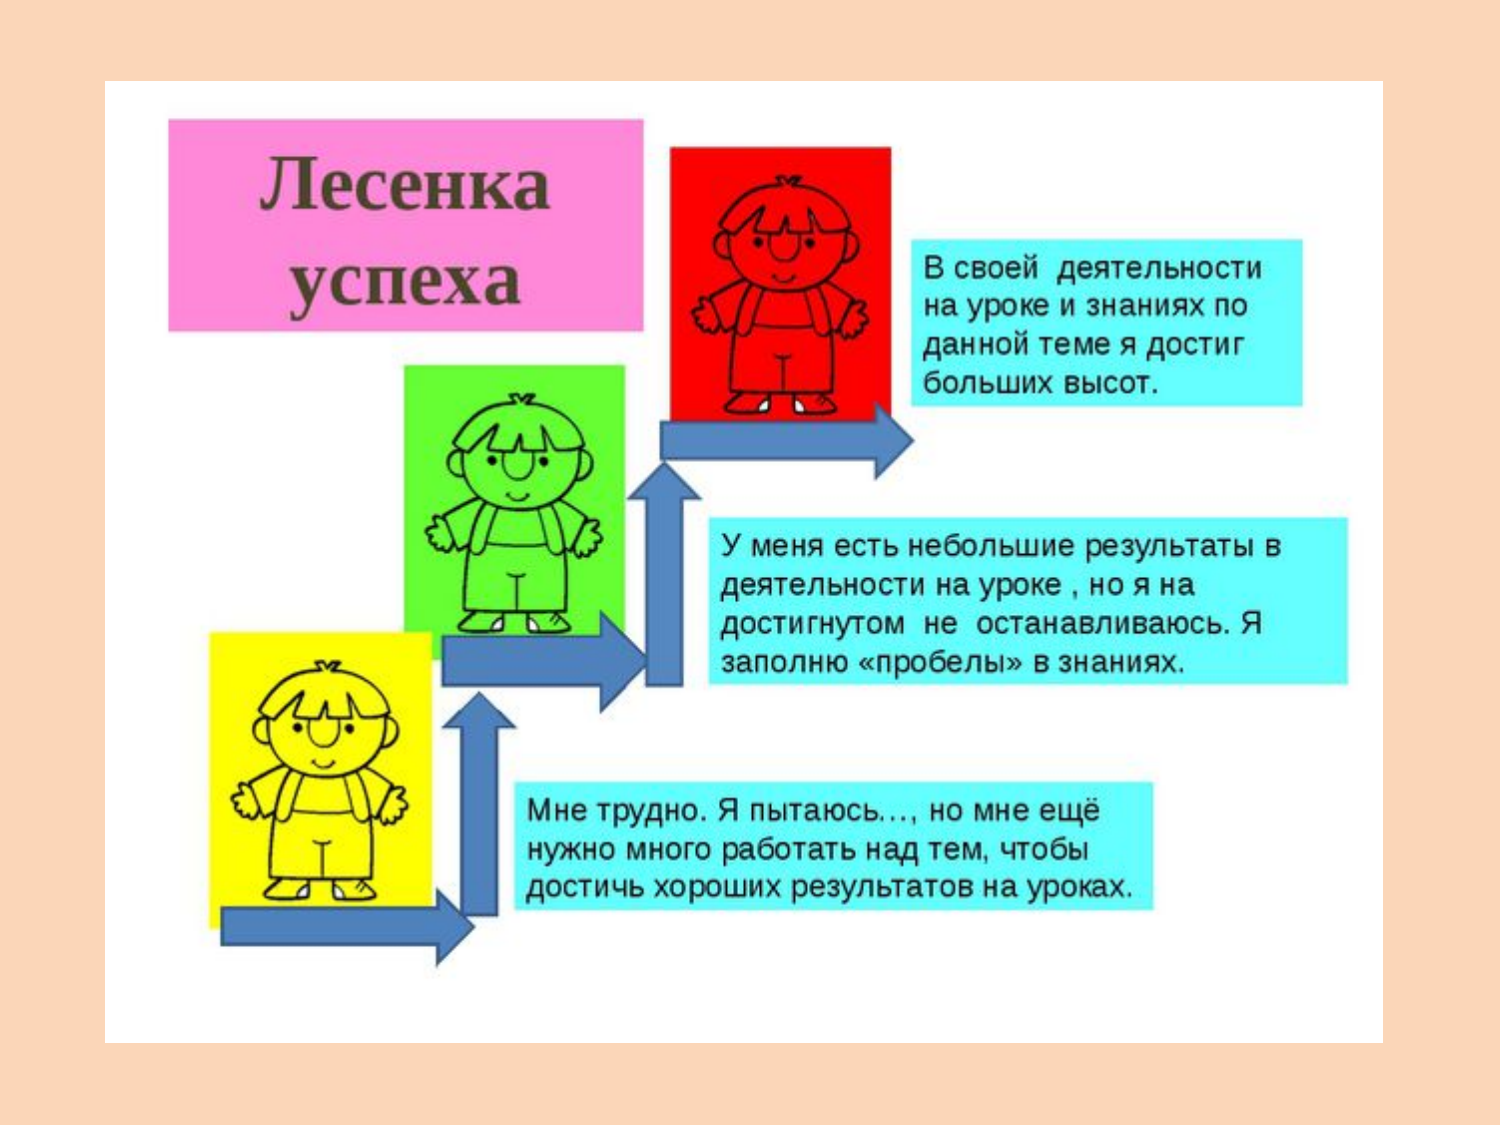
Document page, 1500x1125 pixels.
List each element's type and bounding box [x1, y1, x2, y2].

list [105, 81, 1383, 1044]
